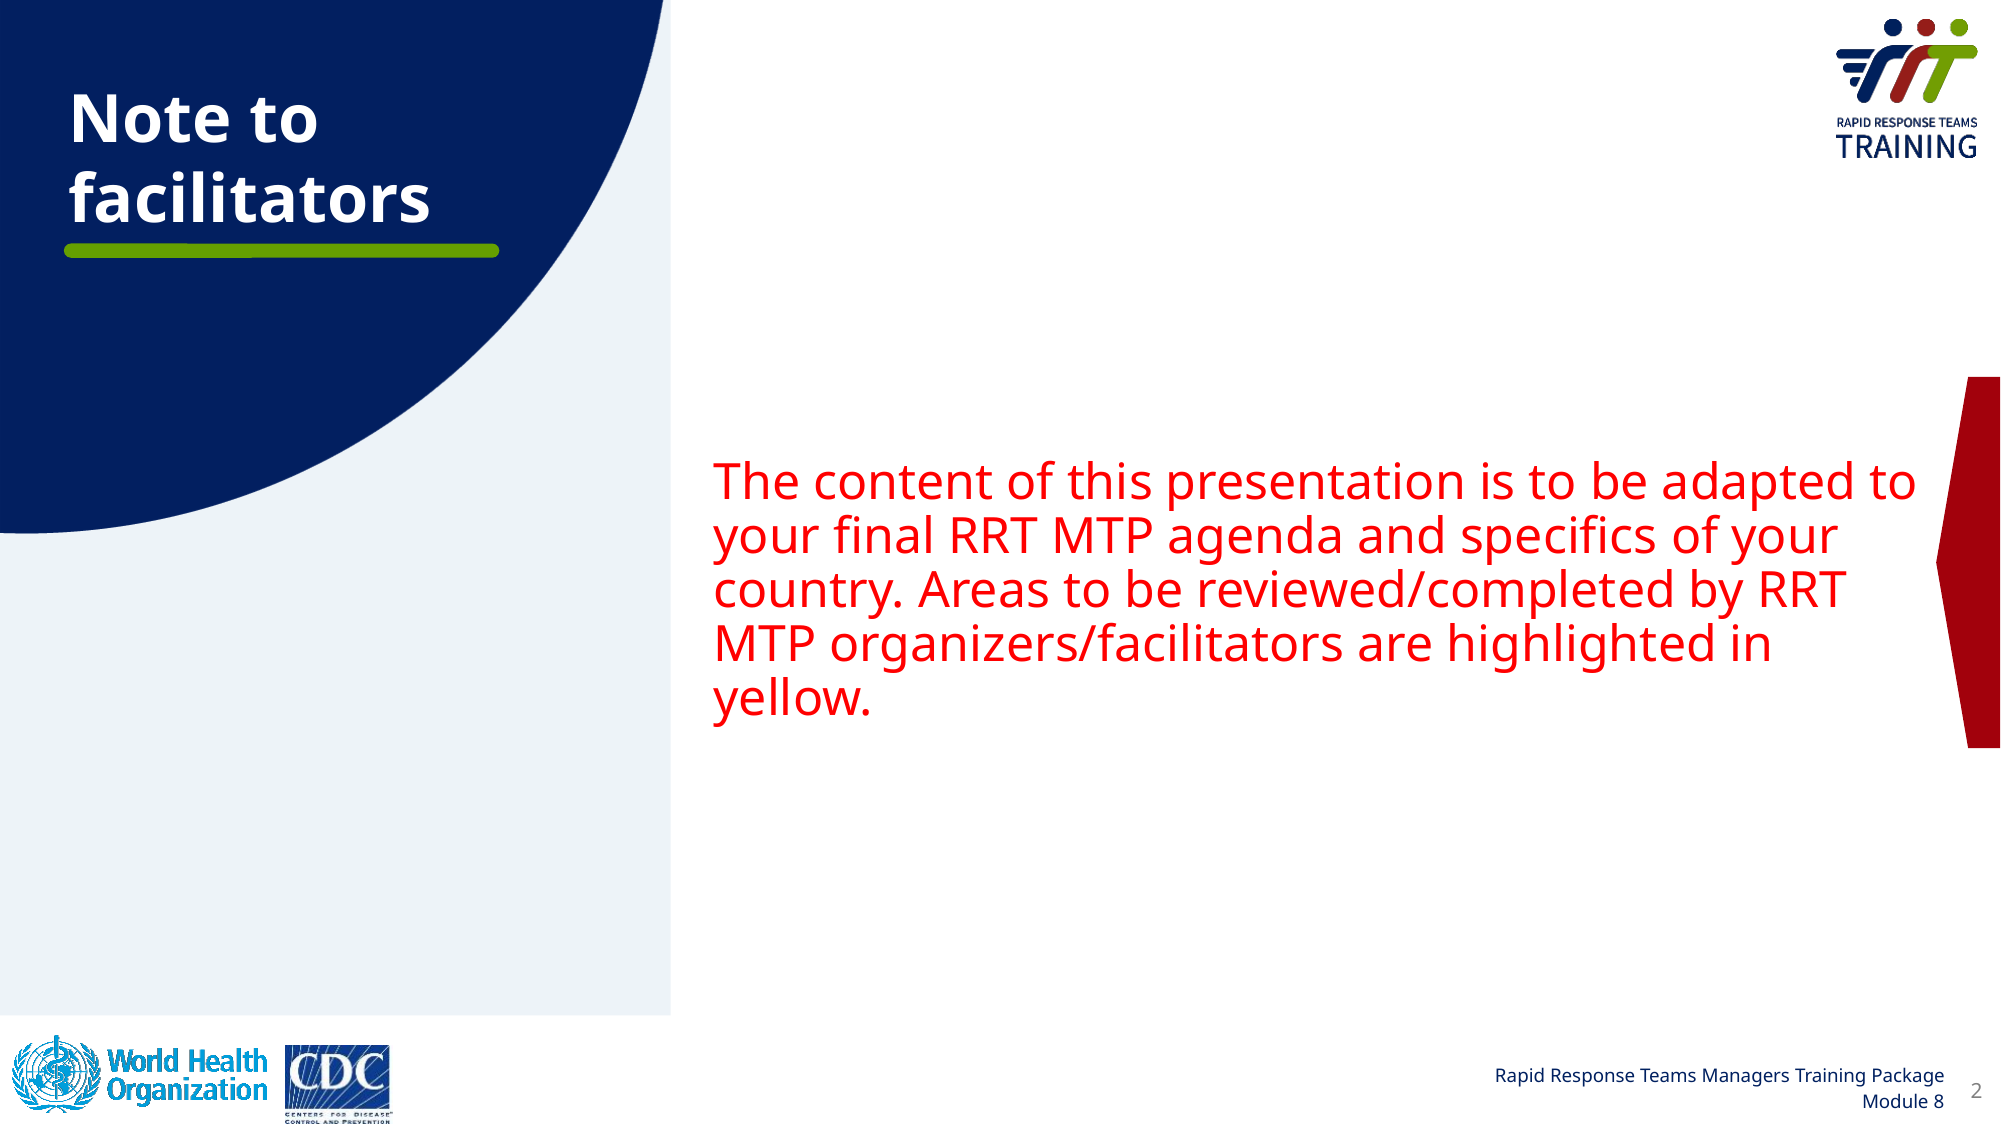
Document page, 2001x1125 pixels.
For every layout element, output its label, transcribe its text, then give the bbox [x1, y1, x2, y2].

text_box Note to facilitators [60, 68, 609, 244]
picture [34, 1058, 41, 1077]
slide_number 2 [1953, 1070, 2000, 1124]
picture [0, 0, 670, 538]
picture [36, 1035, 267, 1113]
picture [43, 1088, 54, 1094]
picture [50, 1109, 62, 1113]
picture [38, 1092, 54, 1100]
list The content of this presentation is to be adapted to your final RRT MTP agenda and specifics of your country. Areas to be reviewed/completed by RRT MTP organizers/facilitators are highlighted in yellow. [705, 382, 1954, 743]
picture [1835, 19, 1978, 167]
picture [38, 1044, 53, 1052]
picture [46, 1056, 54, 1061]
picture [12, 1084, 46, 1113]
picture [28, 1054, 36, 1077]
picture [285, 1045, 393, 1124]
picture [12, 1035, 53, 1067]
